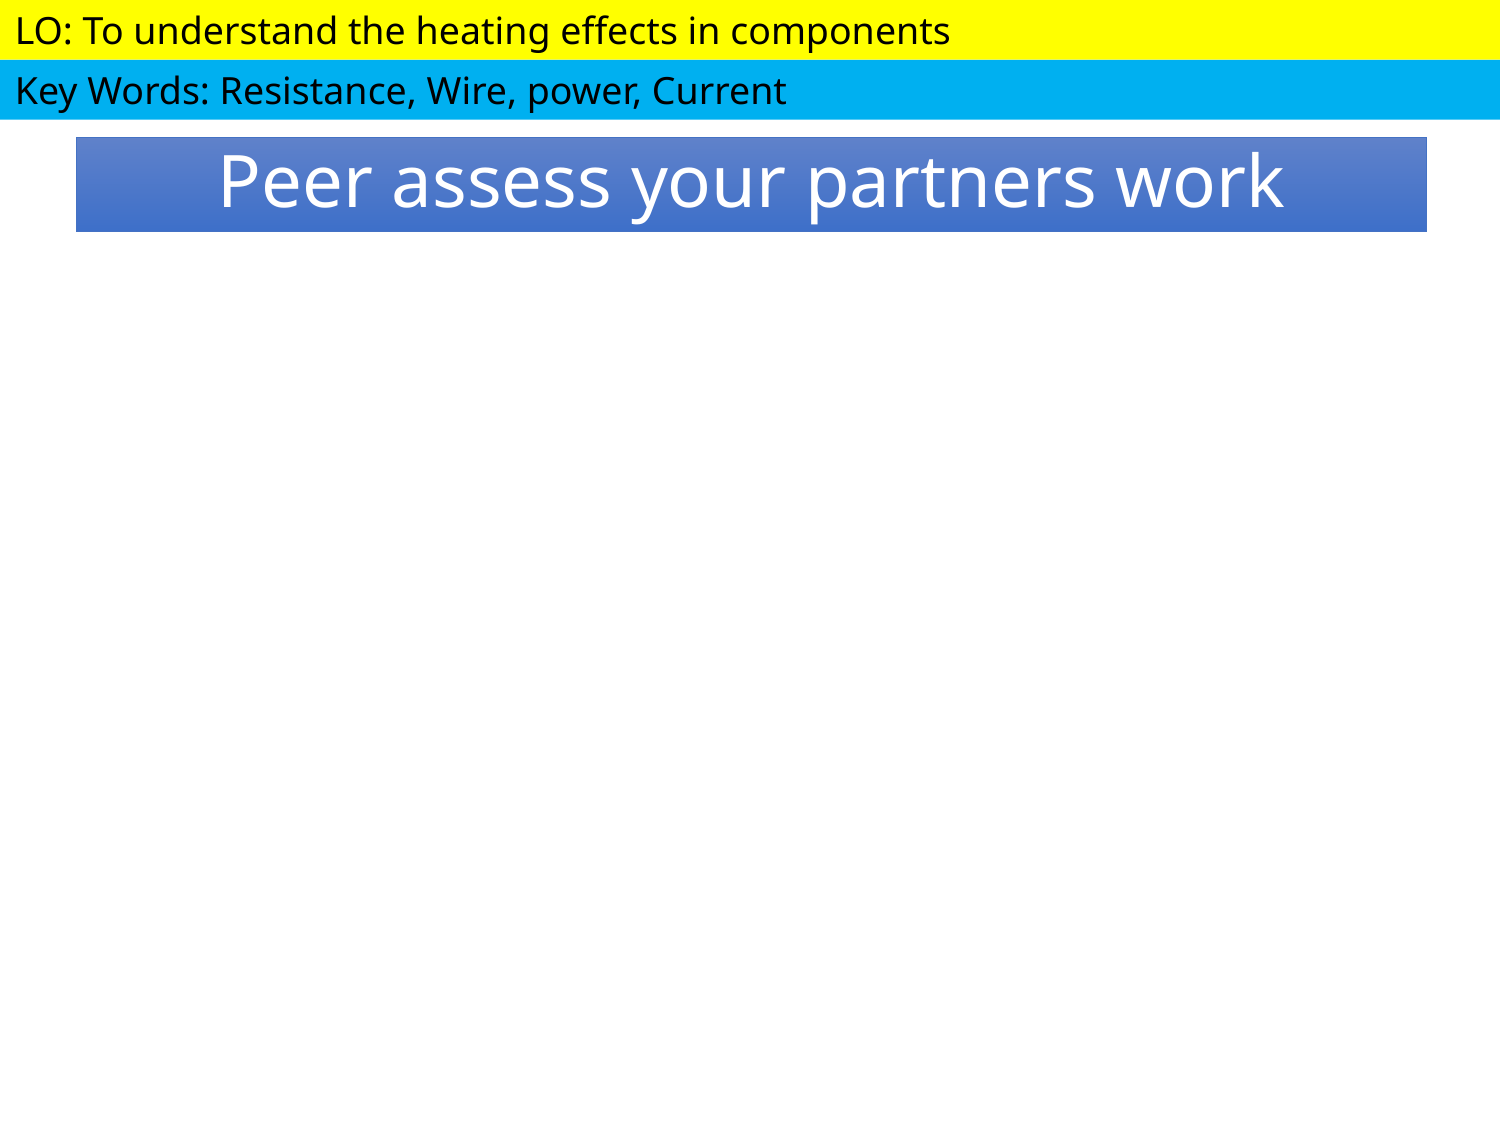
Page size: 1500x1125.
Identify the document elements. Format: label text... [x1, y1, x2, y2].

title Peer assess your partners work [76, 137, 1427, 232]
